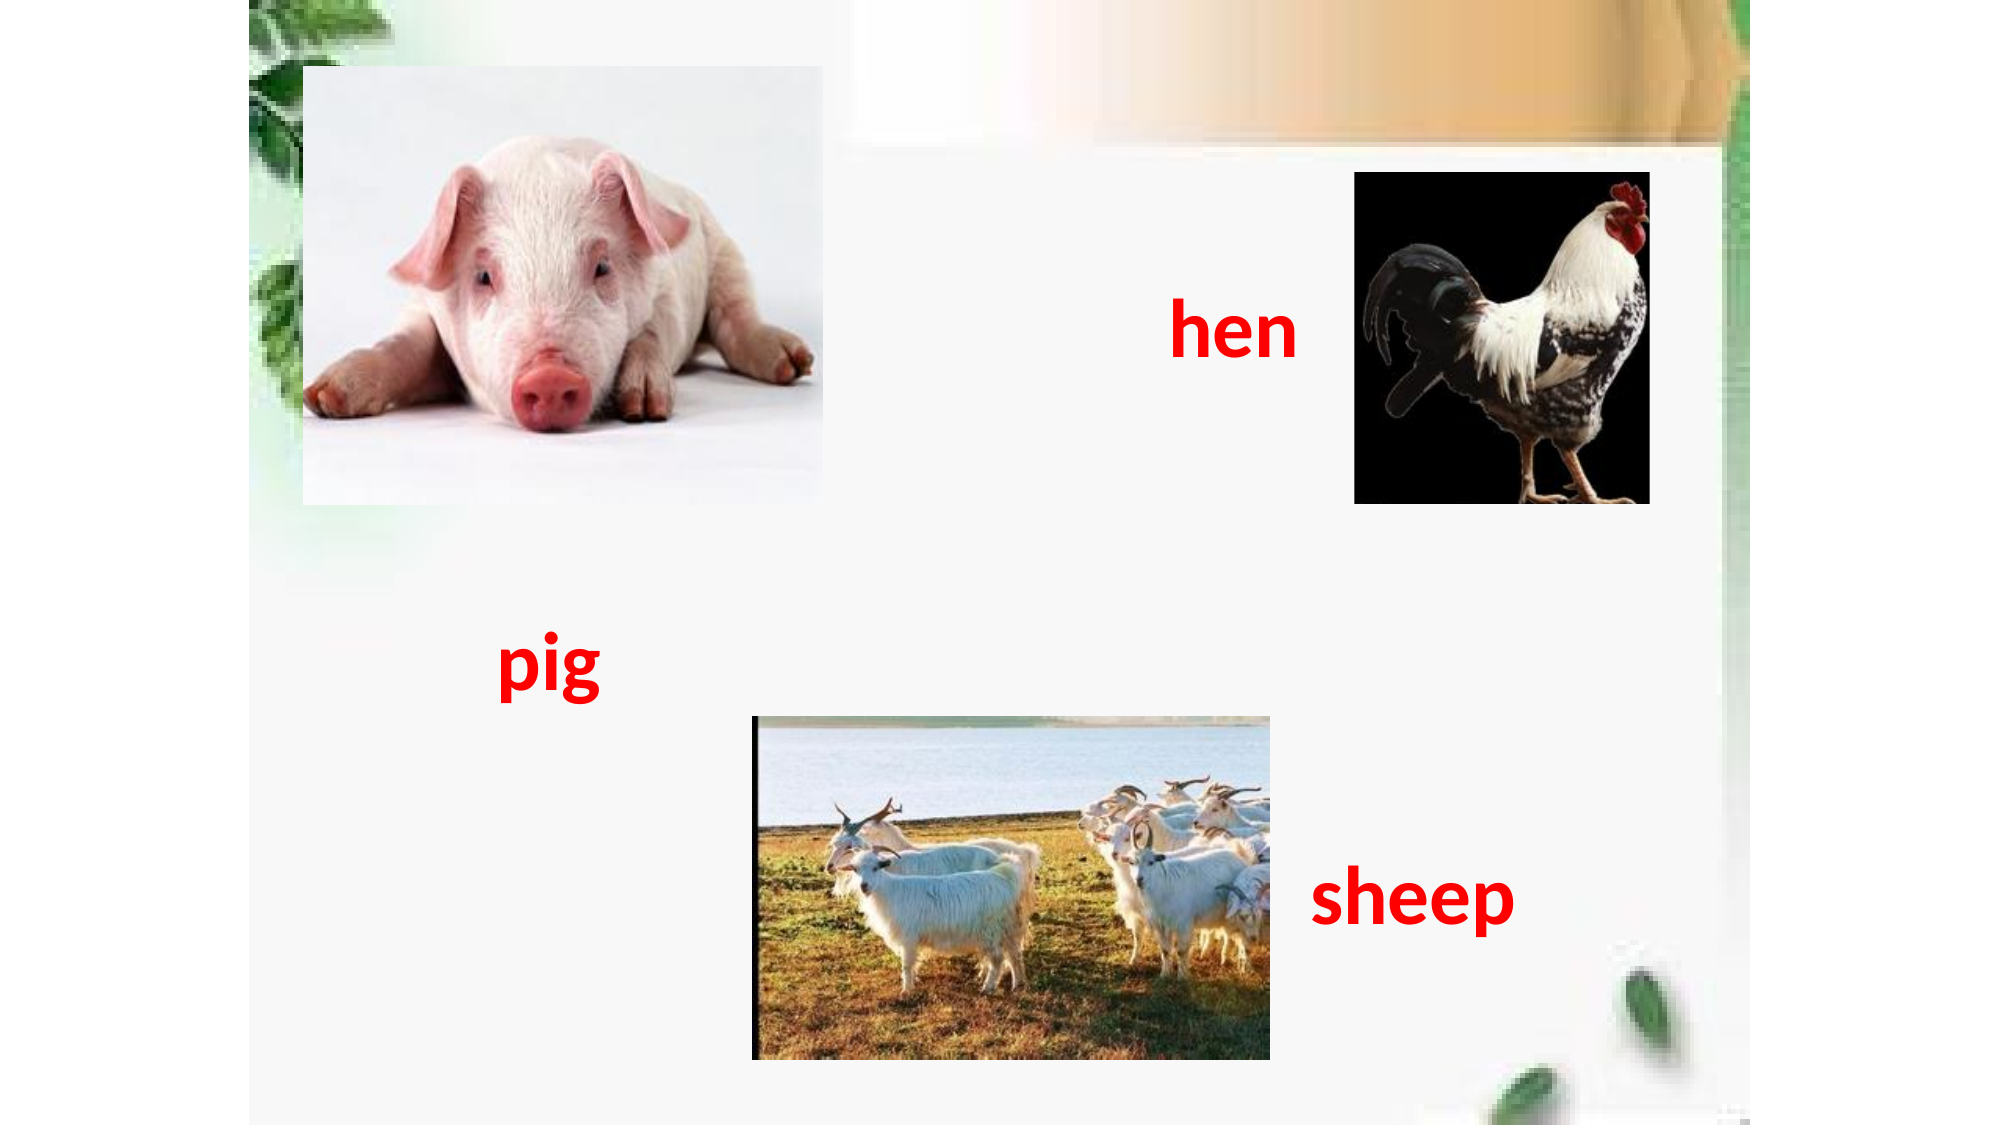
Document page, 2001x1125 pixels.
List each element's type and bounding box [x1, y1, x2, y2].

picture [249, 0, 1750, 1125]
